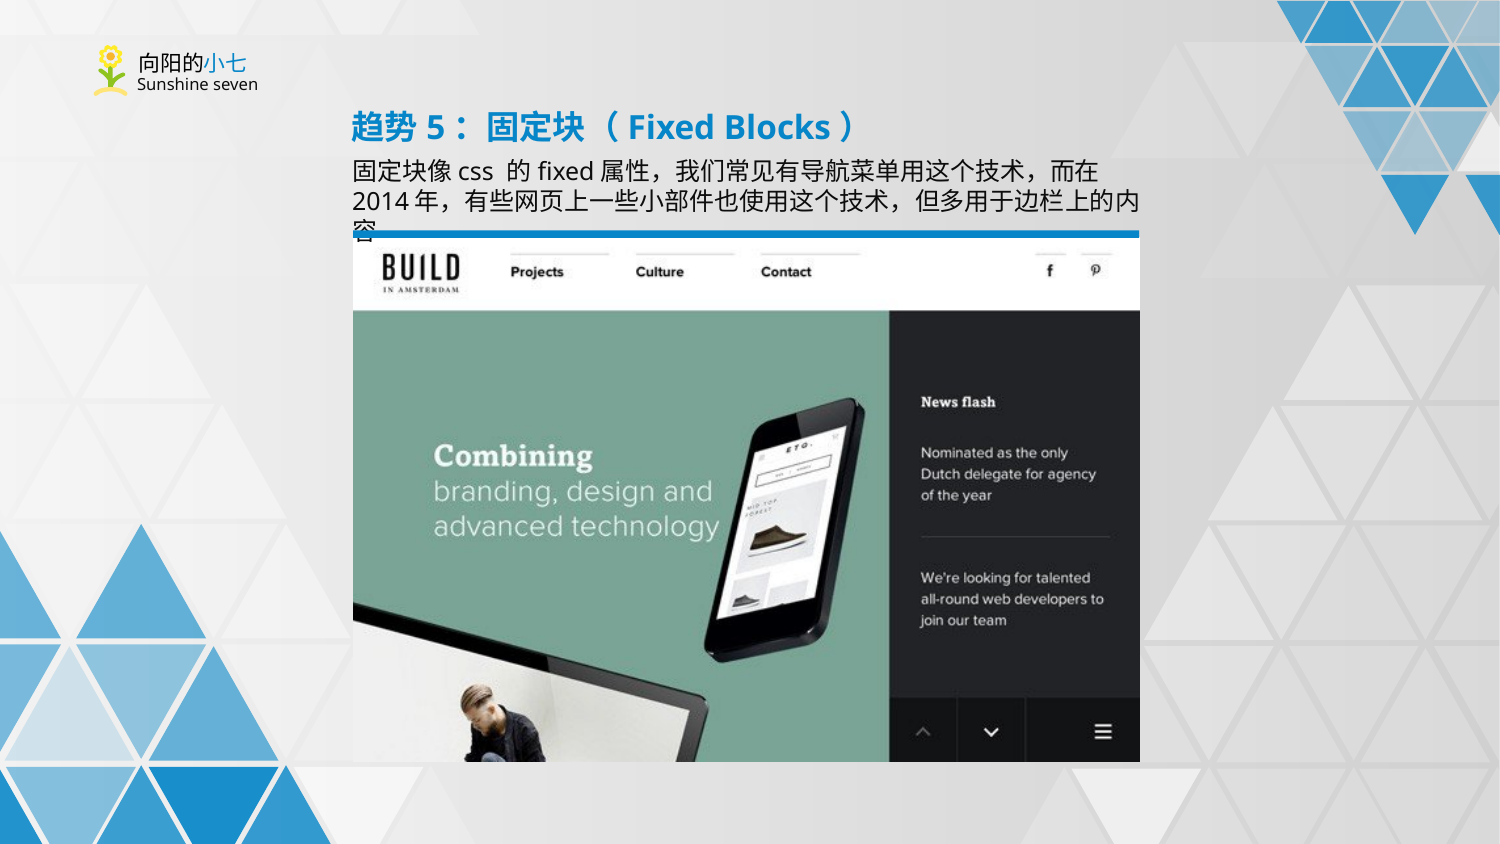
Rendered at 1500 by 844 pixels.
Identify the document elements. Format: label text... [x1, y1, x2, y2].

text_box [351, 228, 1141, 239]
picture [352, 239, 1140, 763]
text_box 趋势5：固定块（Fixed Blocks） [337, 98, 1001, 148]
text_box 固定块像css 的fixed属性，我们常见有导航菜单用这个技术，而在2014年，有些网页上一些小部件也使用这个技术，但多用于边栏上的内容 [337, 148, 1158, 253]
